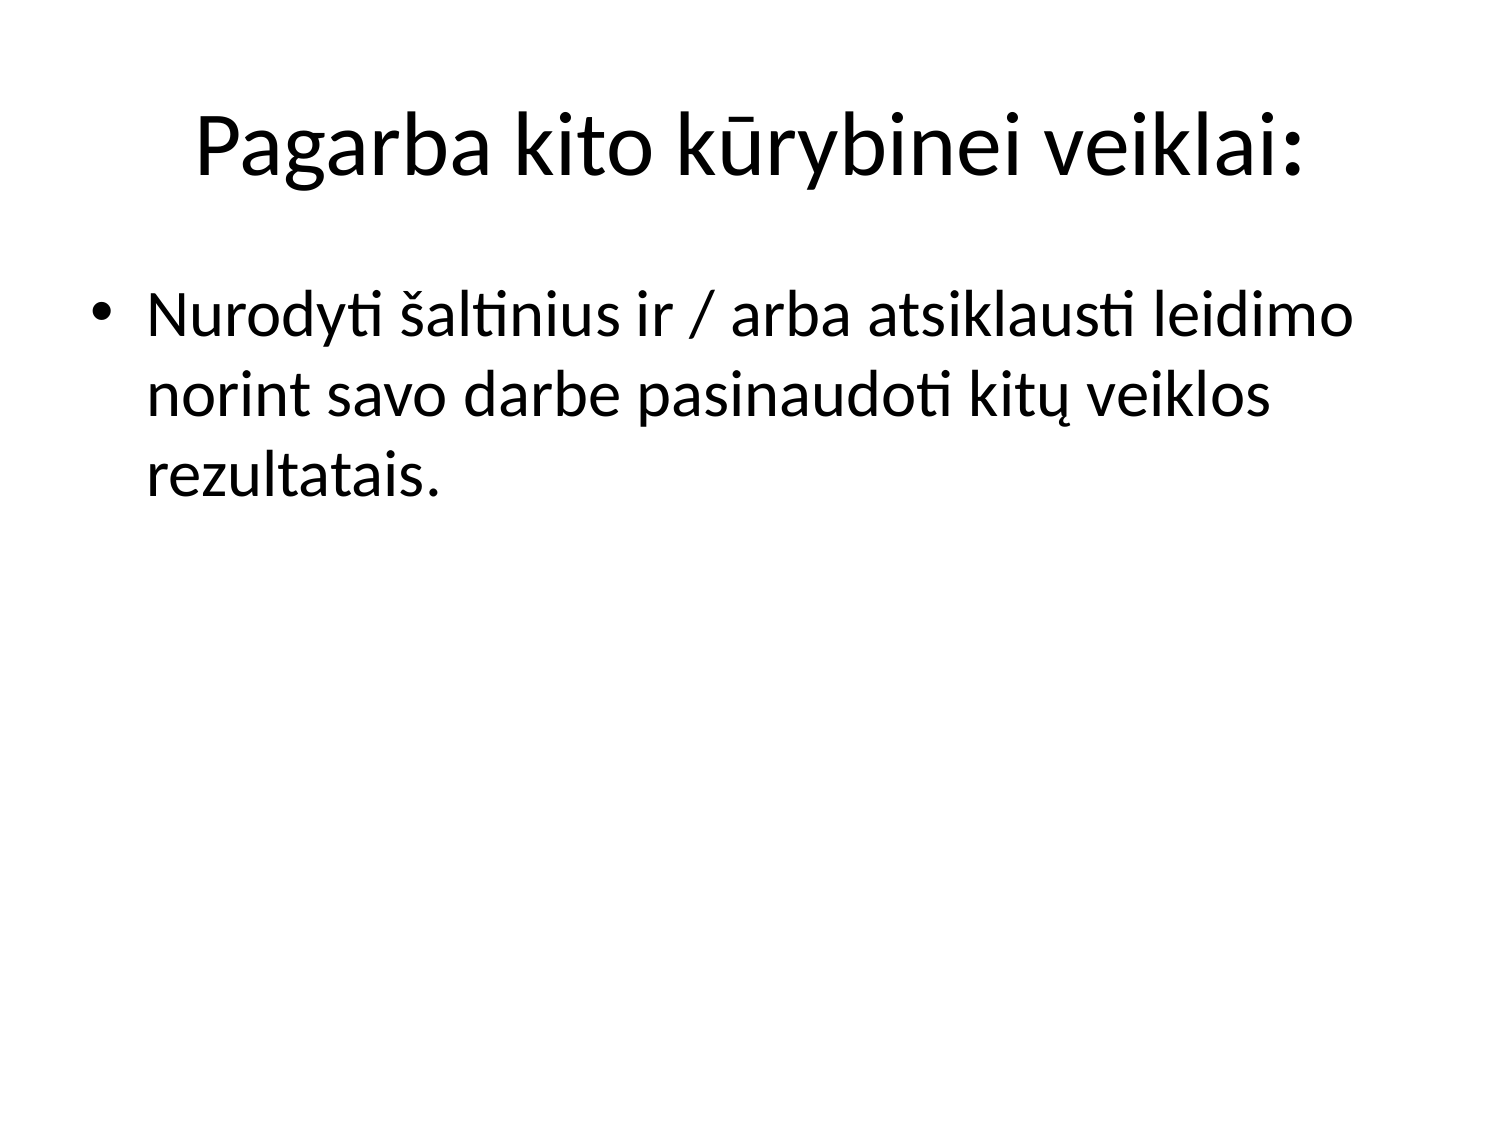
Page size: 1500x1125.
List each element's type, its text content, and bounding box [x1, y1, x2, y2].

list Nurodyti šaltinius ir / arba atsiklausti leidimo norint savo darbe pasinaudoti kitų veiklos rezultatais. [74, 262, 1426, 1006]
title Pagarba kito kūrybinei veiklai: [74, 44, 1426, 233]
